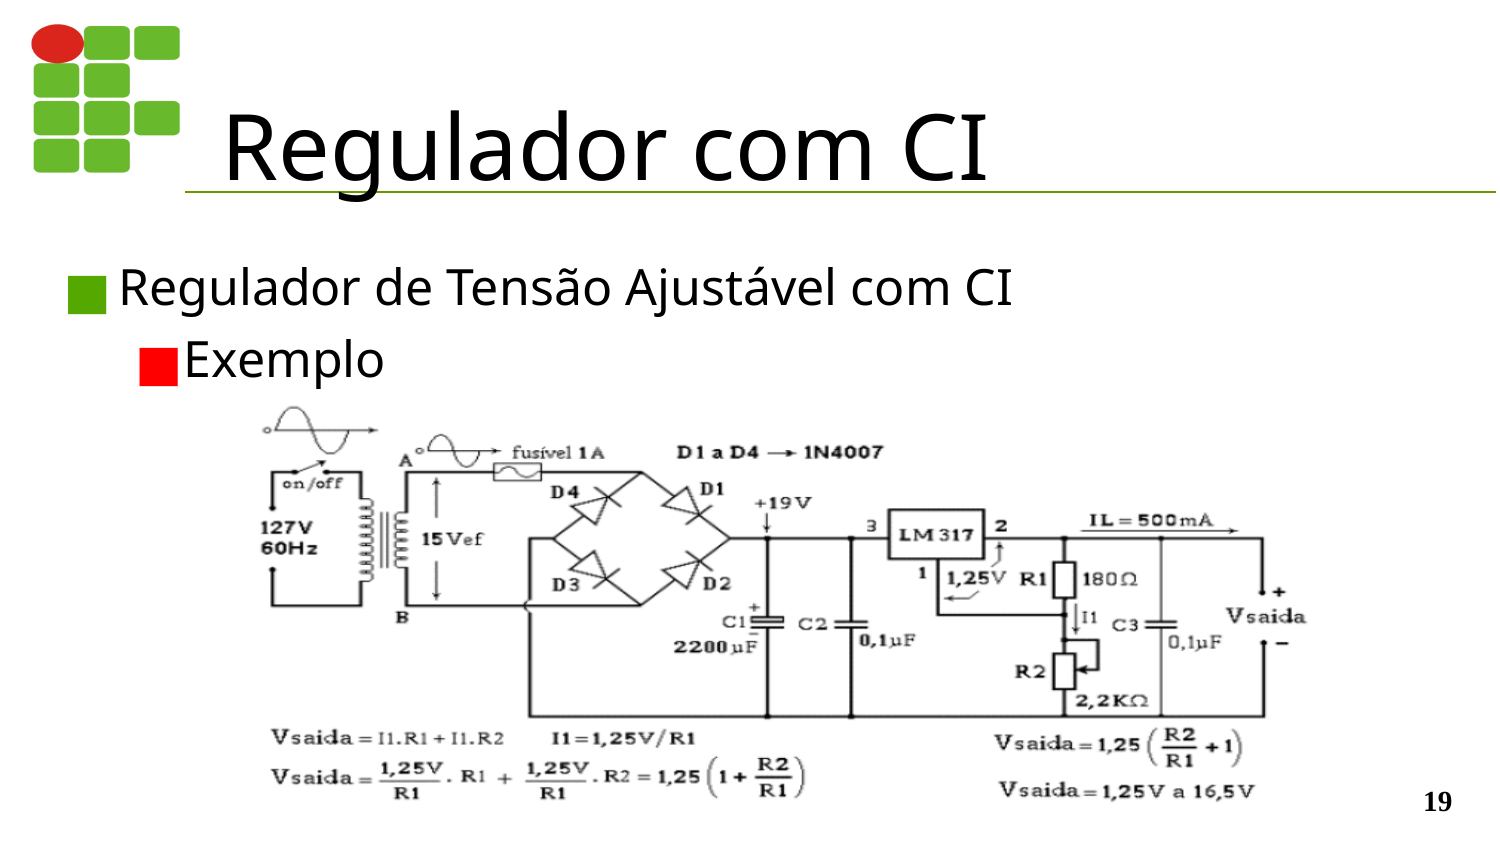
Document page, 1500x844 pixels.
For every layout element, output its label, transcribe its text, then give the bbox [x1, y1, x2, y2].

title Regulador com CI [206, 26, 1468, 207]
picture [231, 391, 1335, 825]
list Regulador de Tensão Ajustável com CI Exemplo [46, 248, 1469, 449]
text_box ‹#› [1339, 768, 1468, 825]
picture [29, 23, 182, 174]
